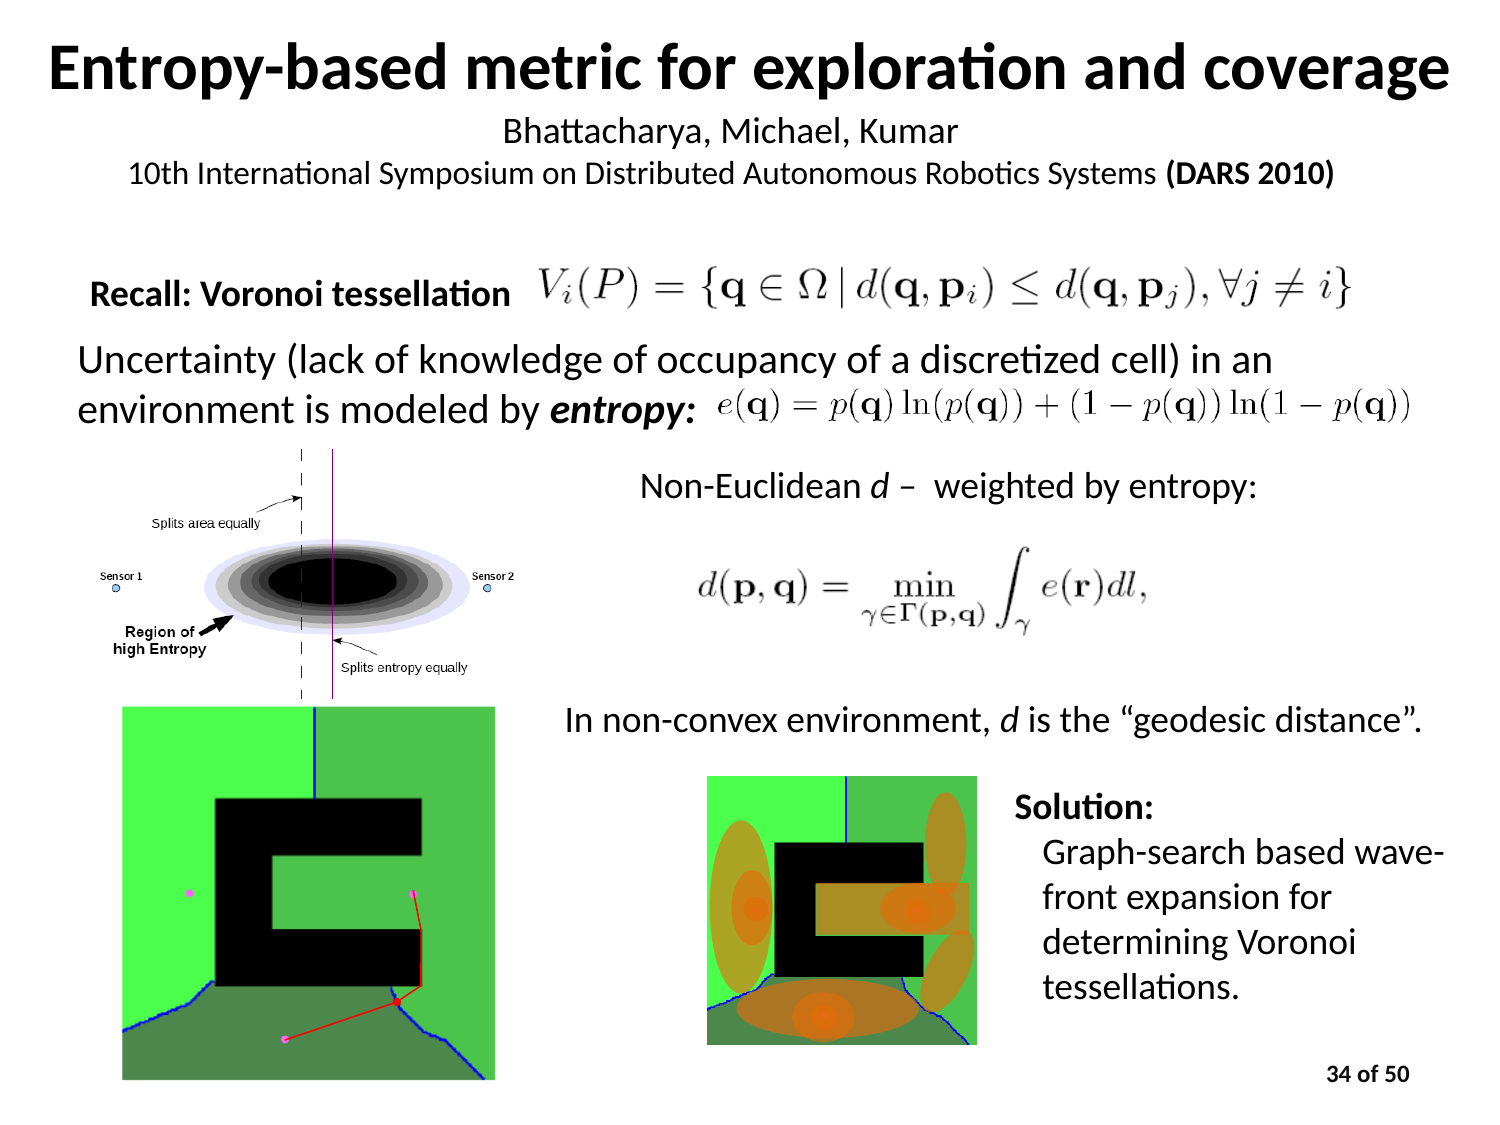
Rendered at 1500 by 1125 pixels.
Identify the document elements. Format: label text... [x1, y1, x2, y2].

text_box Bhattacharya, Michael, Kumar 10th International Symposium on Distributed Autonomous Robotics Systems (DARS 2010) [62, 98, 1400, 199]
title Entropy-based metric for exploration and coverage [0, 0, 1500, 125]
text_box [112, 699, 503, 1088]
text_box Non-Euclidean d – weighted by entropy: [624, 453, 1425, 513]
picture [687, 527, 1154, 657]
slide_number 34 of 50 [1074, 1042, 1425, 1103]
text_box Solution: Graph-search based wave-front expansion for determining Voronoi tessellations. [999, 774, 1463, 1015]
text_box Recall: Voronoi tessellation [74, 261, 519, 322]
text_box In non-convex environment, d is the “geodesic distance”. [549, 687, 1450, 748]
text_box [699, 769, 982, 1051]
text_box Uncertainty (lack of knowledge of occupancy of a discretized cell) in an environment is modeled by entropy: [62, 324, 1438, 440]
picture [87, 433, 526, 738]
picture [712, 378, 1413, 431]
picture [524, 249, 1356, 326]
